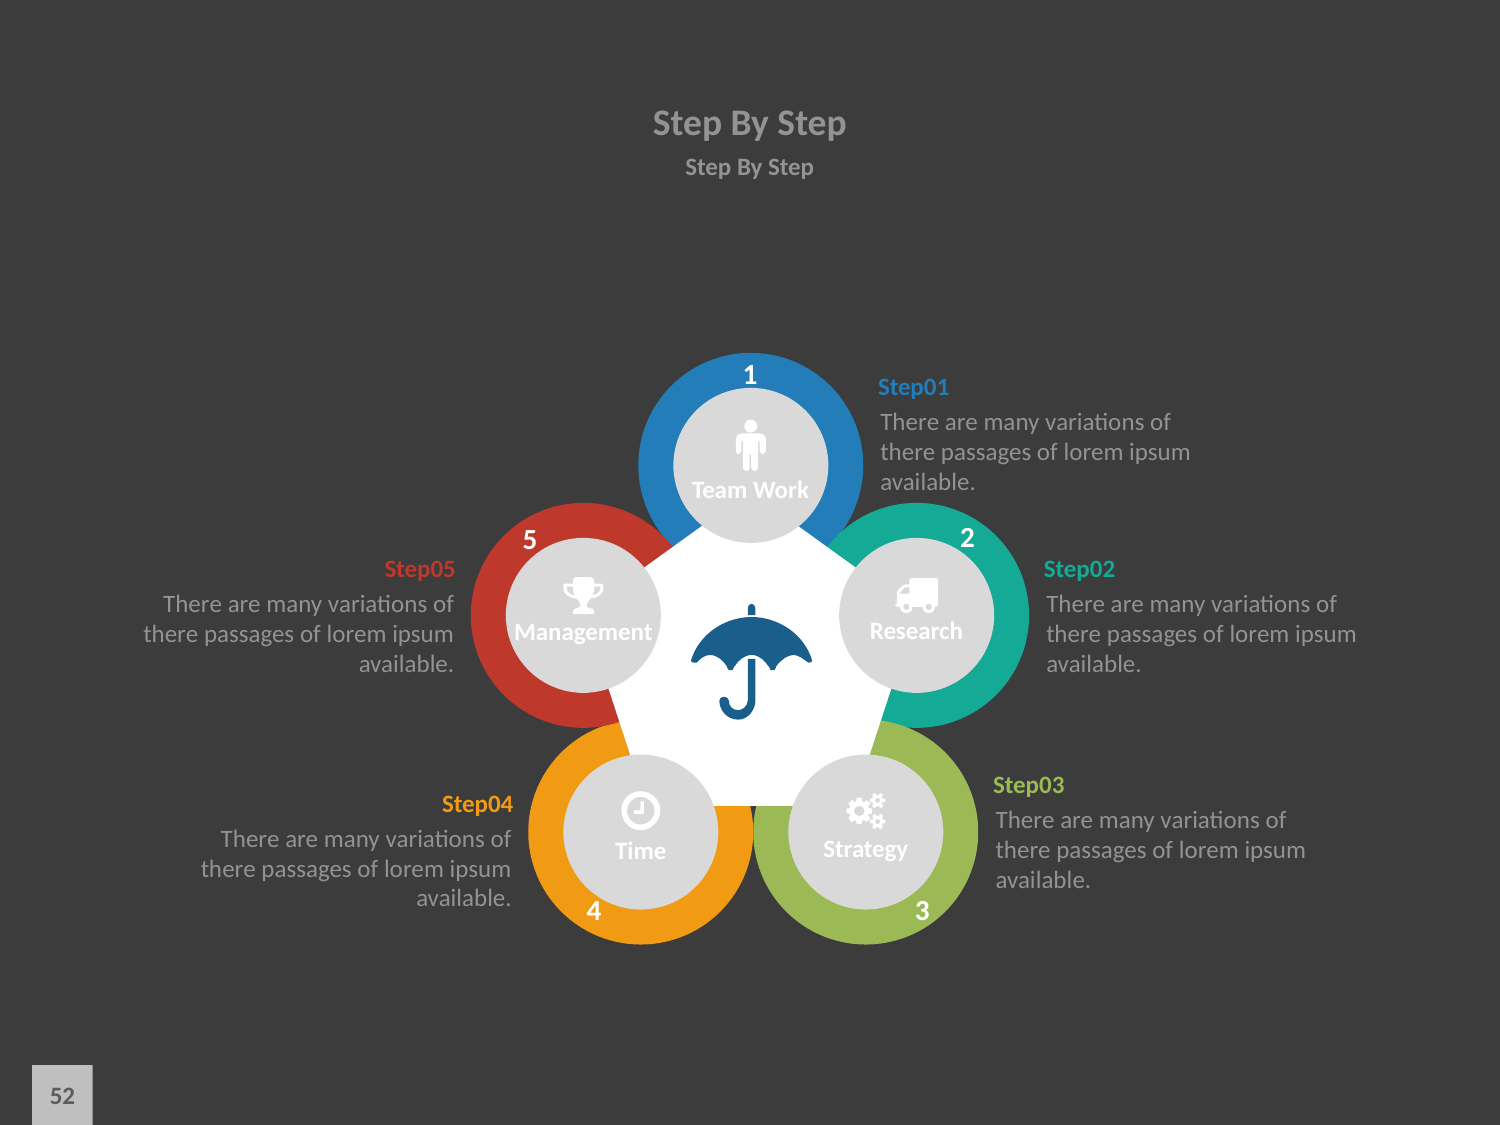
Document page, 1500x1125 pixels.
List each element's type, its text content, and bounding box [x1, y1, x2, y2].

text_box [977, 761, 1358, 903]
text_box [622, 656, 798, 809]
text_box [497, 576, 669, 654]
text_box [803, 502, 1030, 729]
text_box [470, 502, 696, 729]
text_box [638, 347, 864, 501]
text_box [781, 792, 950, 872]
text_box [747, 603, 756, 616]
text_box 4 [571, 884, 617, 934]
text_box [752, 719, 979, 945]
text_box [92, 544, 471, 687]
text_box [719, 658, 756, 720]
text_box [588, 809, 747, 947]
text_box [578, 881, 704, 912]
list Step By Step [412, 149, 1088, 183]
text_box [702, 617, 798, 671]
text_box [1028, 544, 1409, 687]
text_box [150, 779, 529, 921]
text_box [533, 737, 627, 923]
text_box [702, 586, 798, 638]
title Step By Step [287, 91, 1213, 150]
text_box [863, 362, 1243, 505]
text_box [832, 577, 1001, 653]
text_box [573, 752, 708, 789]
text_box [666, 419, 835, 512]
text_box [556, 790, 725, 874]
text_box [702, 520, 798, 579]
